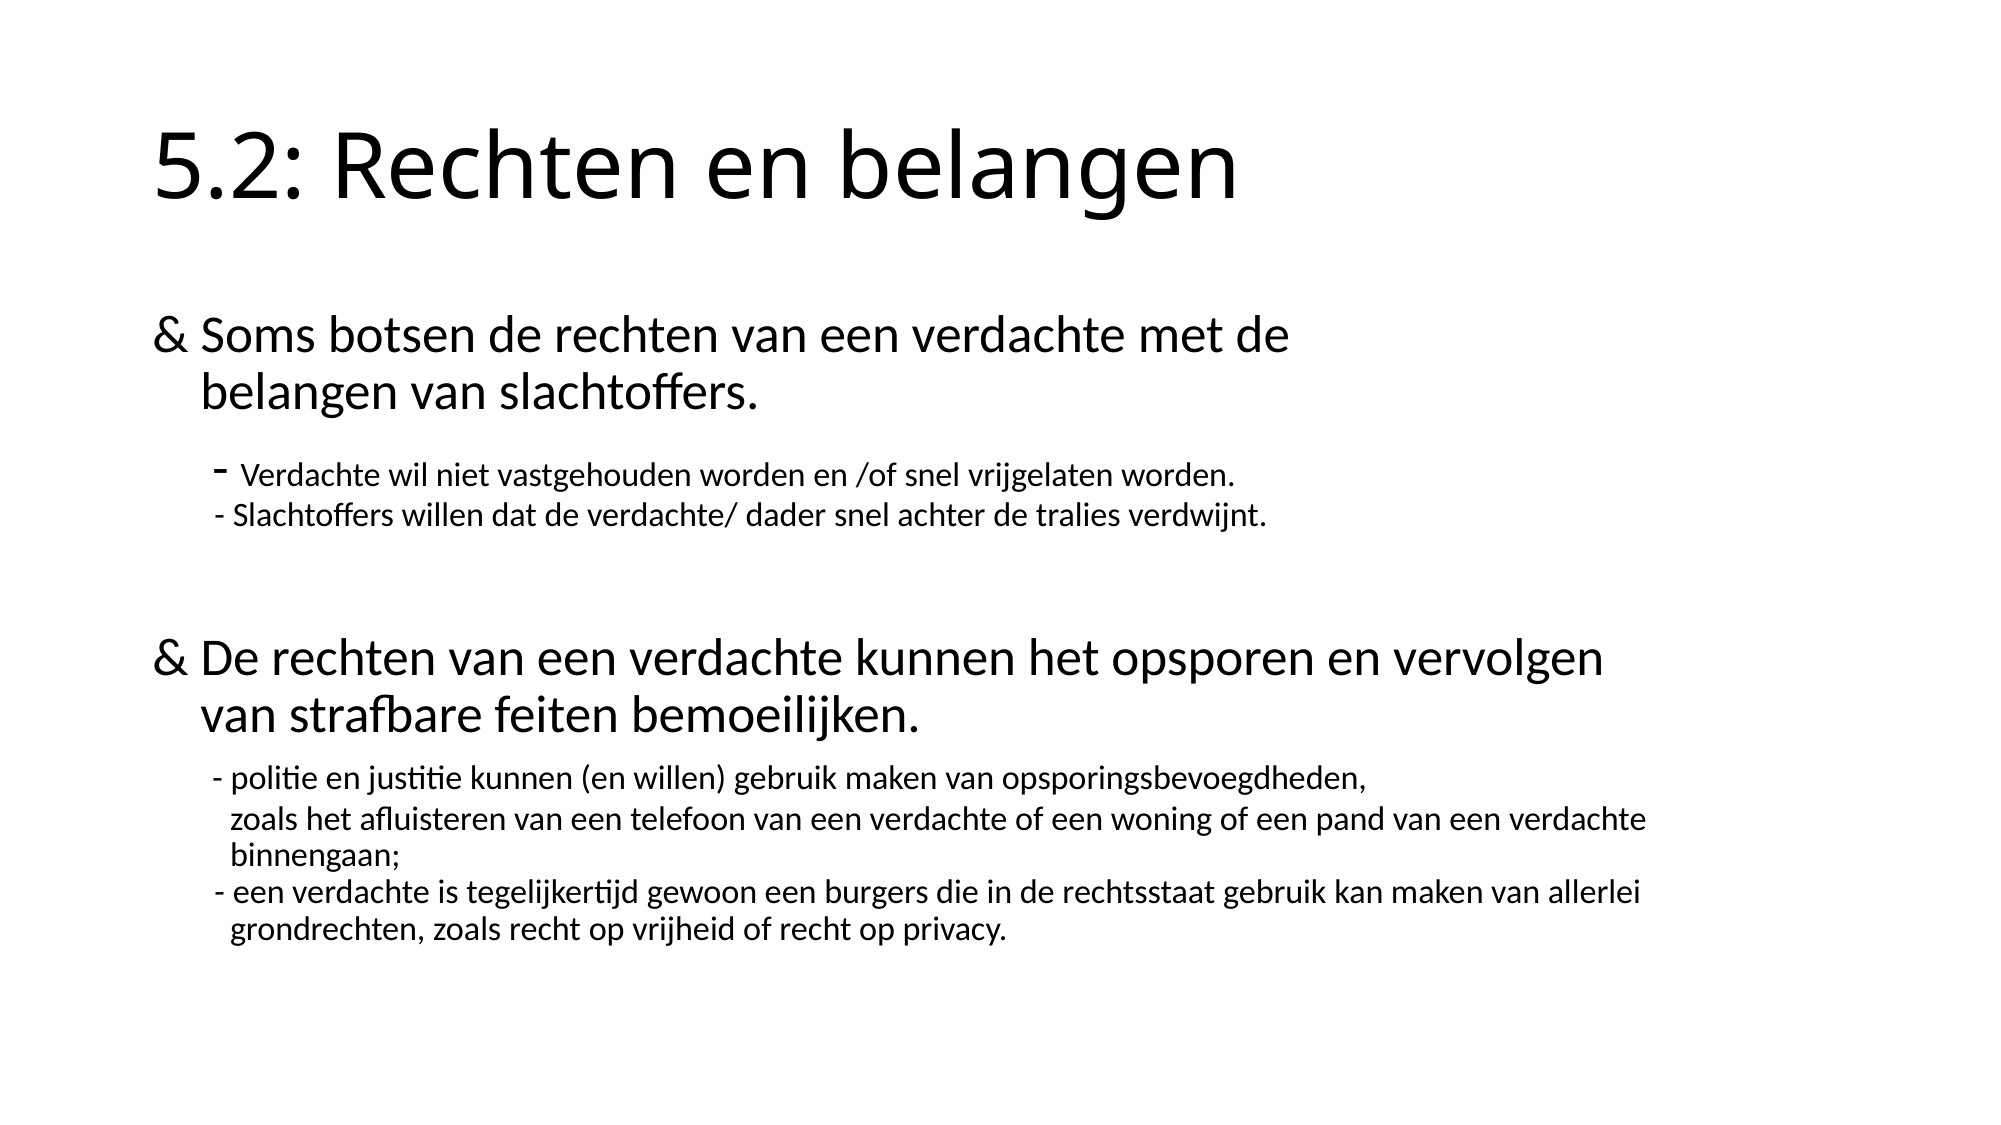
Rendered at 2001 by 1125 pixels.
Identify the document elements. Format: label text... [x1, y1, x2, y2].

title 5.2: Rechten en belangen [137, 59, 1863, 278]
list & Soms botsen de rechten van een verdachte met de belangen van slachtoffers. - Verdachte wil niet vastgehouden worden en /of snel vrijgelaten worden. - Slachtoffers willen dat de verdachte/ dader snel achter de tralies verdwijnt. & De rechten van een verdachte kunnen het opsporen en vervolgen van strafbare feiten bemoeilijken. - politie en justitie kunnen (en willen) gebruik maken van opsporingsbevoegdheden, zoals het afluisteren van een telefoon van een verdachte of een woning of een pand van een verdachte binnengaan; - een verdachte is tegelijkertijd gewoon een burgers die in de rechtsstaat gebruik kan maken van allerlei grondrechten, zoals recht op vrijheid of recht op privacy. [137, 299, 1863, 1014]
